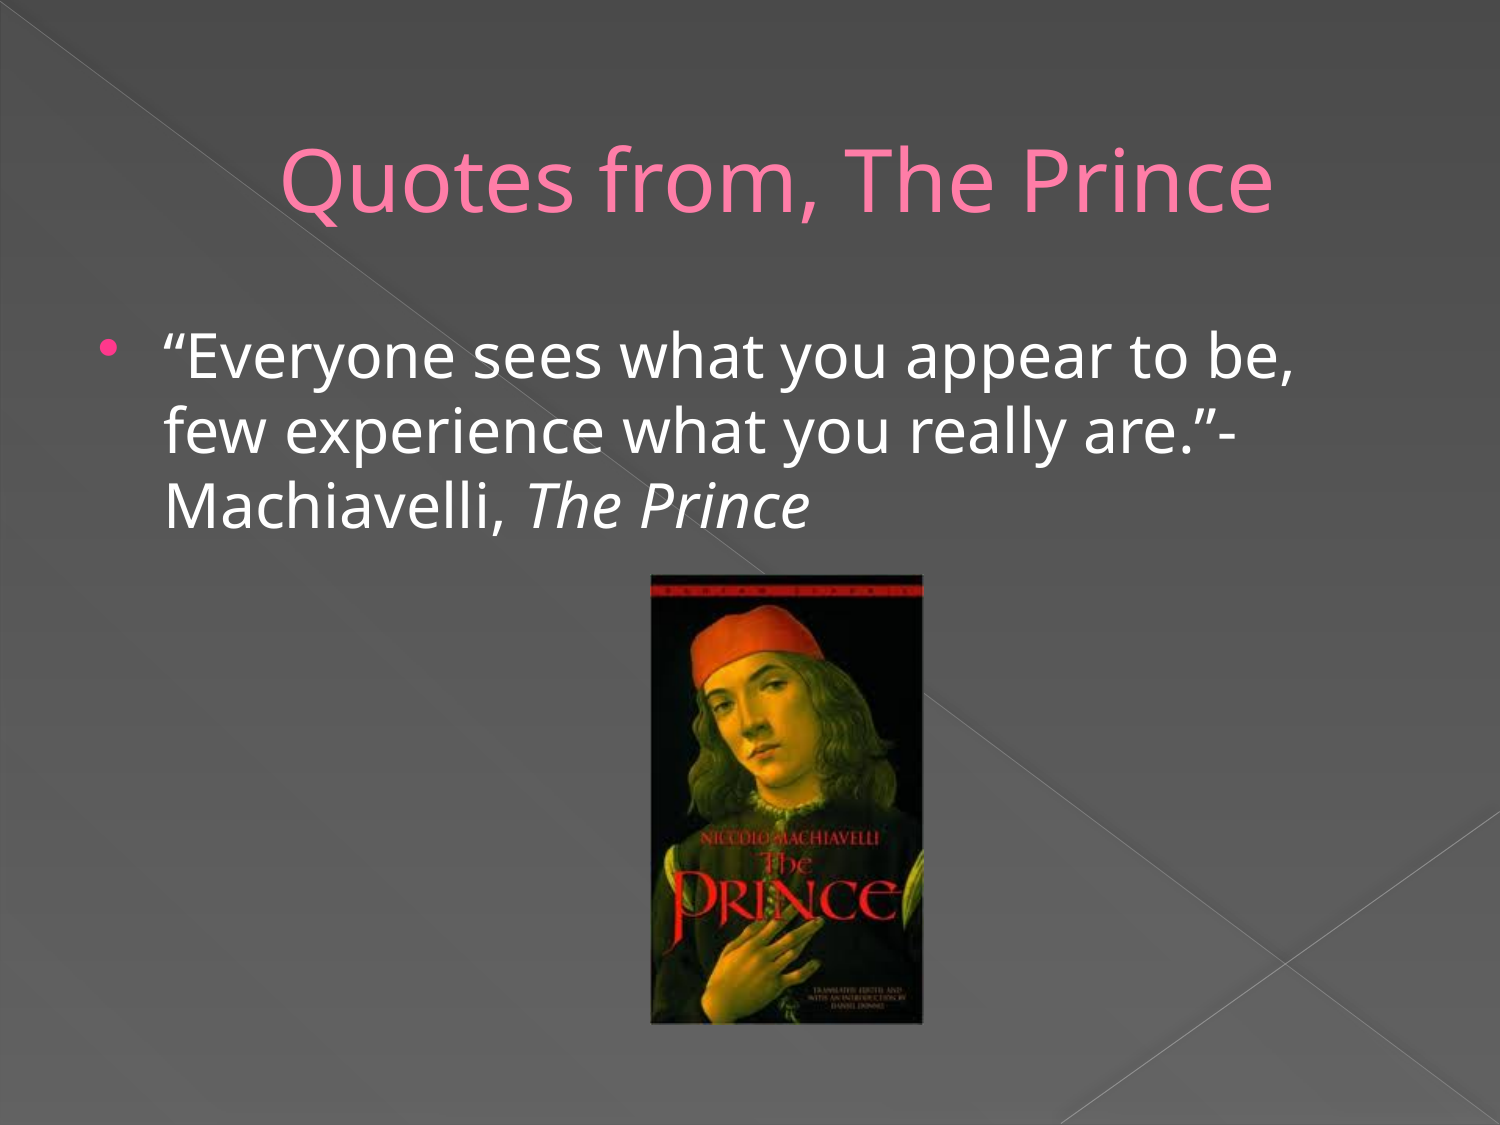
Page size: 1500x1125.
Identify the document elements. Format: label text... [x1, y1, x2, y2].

title Quotes from, The Prince [62, 62, 1413, 292]
picture [649, 574, 924, 1026]
list “Everyone sees what you appear to be, few experience what you really are.”-Machiavelli, The Prince [75, 308, 1425, 1059]
